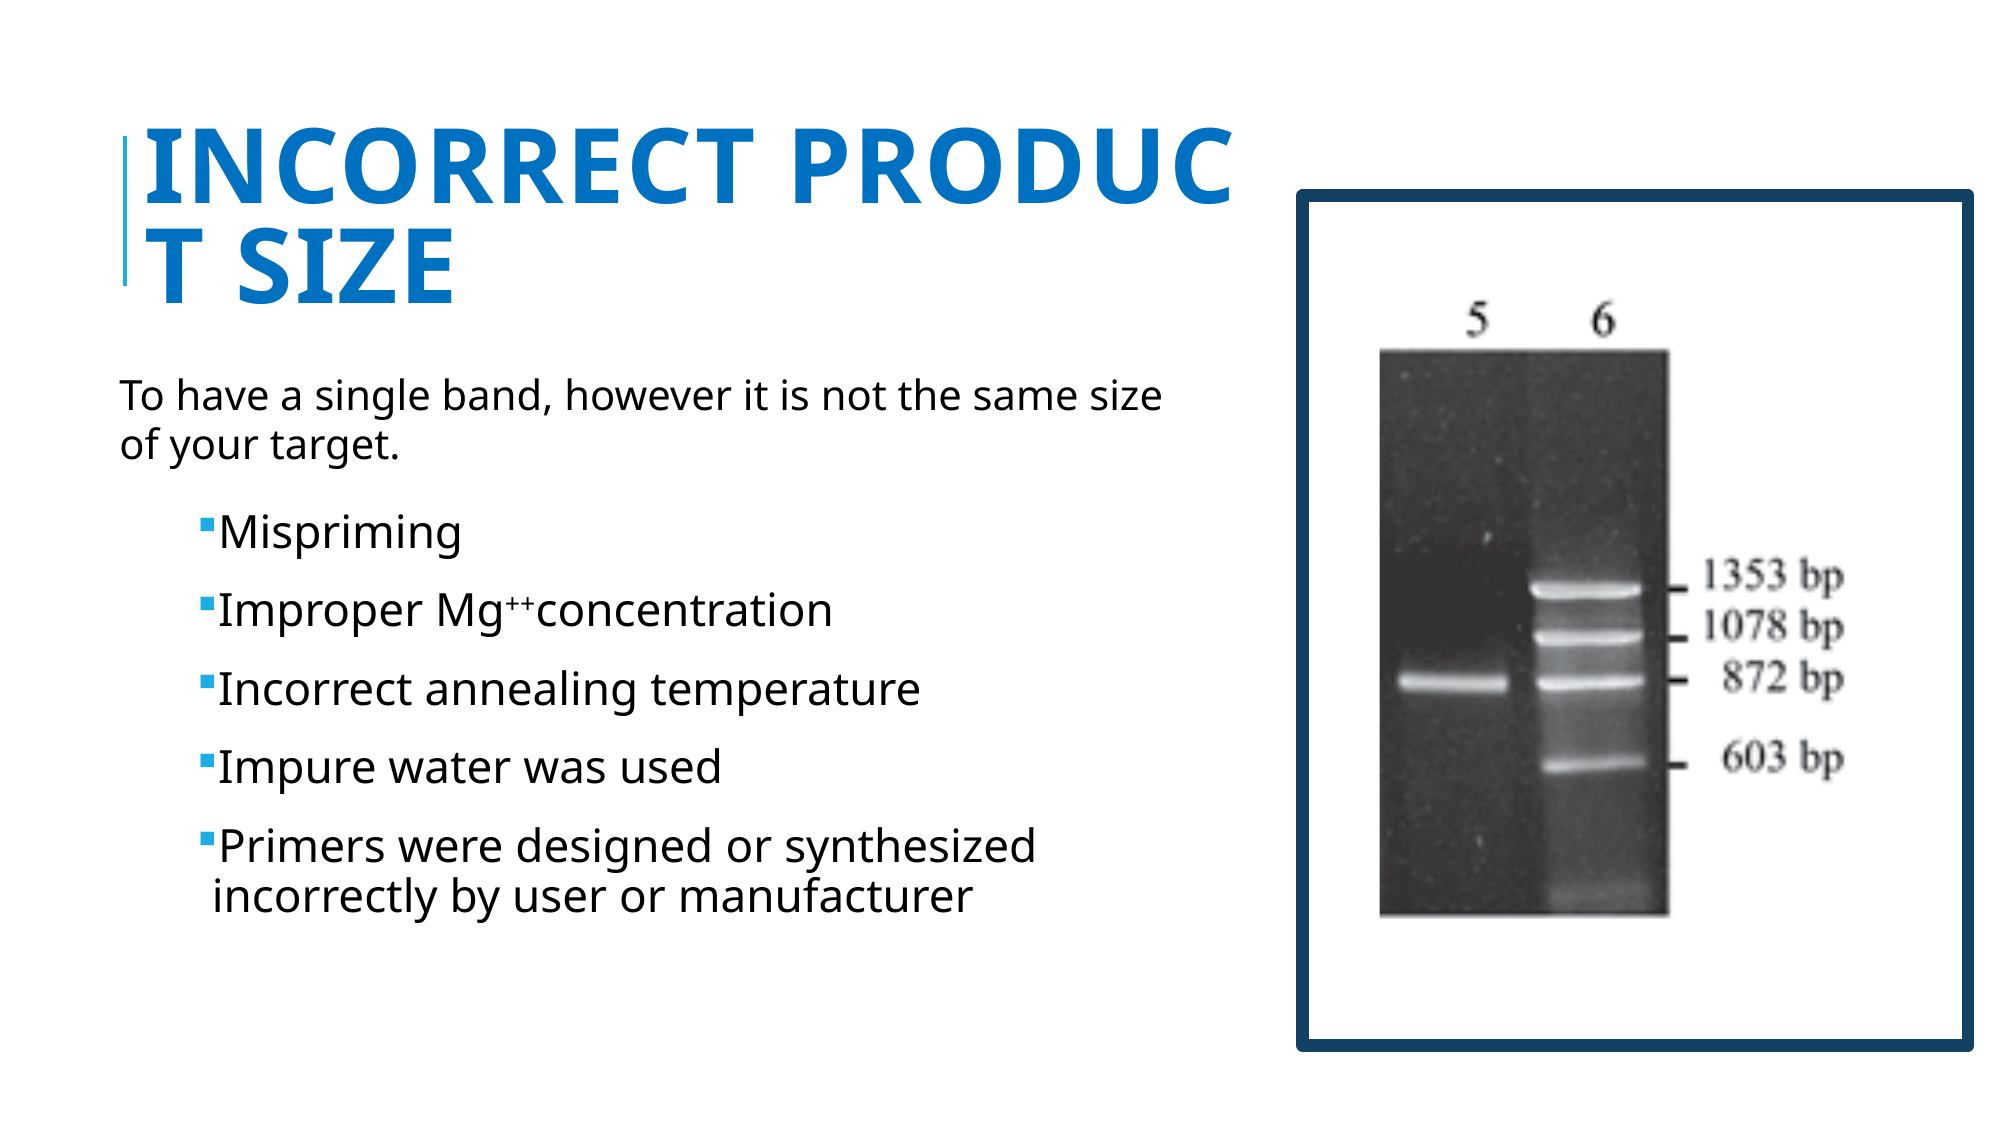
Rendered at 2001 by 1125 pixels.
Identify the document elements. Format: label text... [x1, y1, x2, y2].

text_box [1301, 194, 1969, 1047]
list Mispriming Improper Mg++concentration Incorrect annealing temperature Impure water was used Primers were designed or synthesized incorrectly by user or manufacturer [189, 501, 1243, 1125]
picture [1379, 292, 1875, 920]
title INCORRECT PRODUCT SIZE [129, 85, 1303, 361]
text_box To have a single band, however it is not the same size of your target. [104, 360, 1201, 476]
